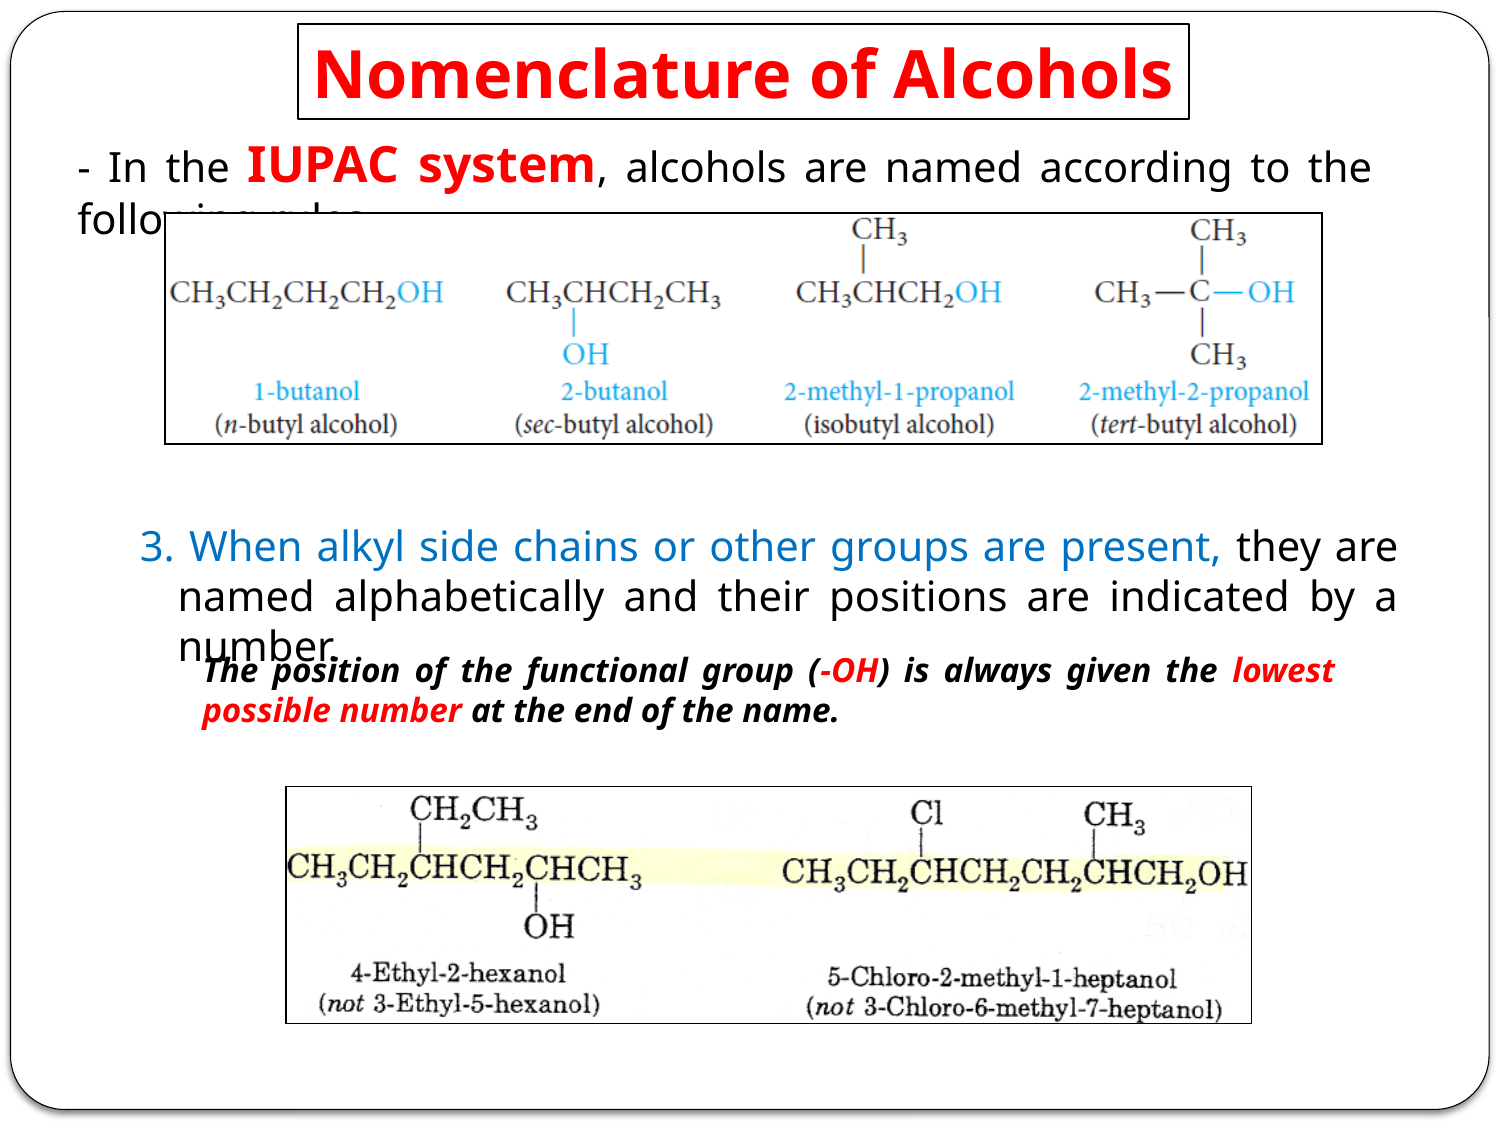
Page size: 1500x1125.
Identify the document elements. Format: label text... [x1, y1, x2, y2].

picture [286, 787, 1251, 1023]
text_box Nomenclature of Alcohols [297, 23, 1190, 120]
picture [165, 213, 1322, 444]
text_box 3. When alkyl side chains or other groups are present, they are named alphabetically and their positions are indicated by a number. [124, 512, 1414, 678]
text_box The position of the functional group (-OH) is always given the lowest possible number at the end of the name. [187, 641, 1350, 737]
text_box - In the IUPAC system, alcohols are named according to the following rules. [62, 125, 1388, 250]
